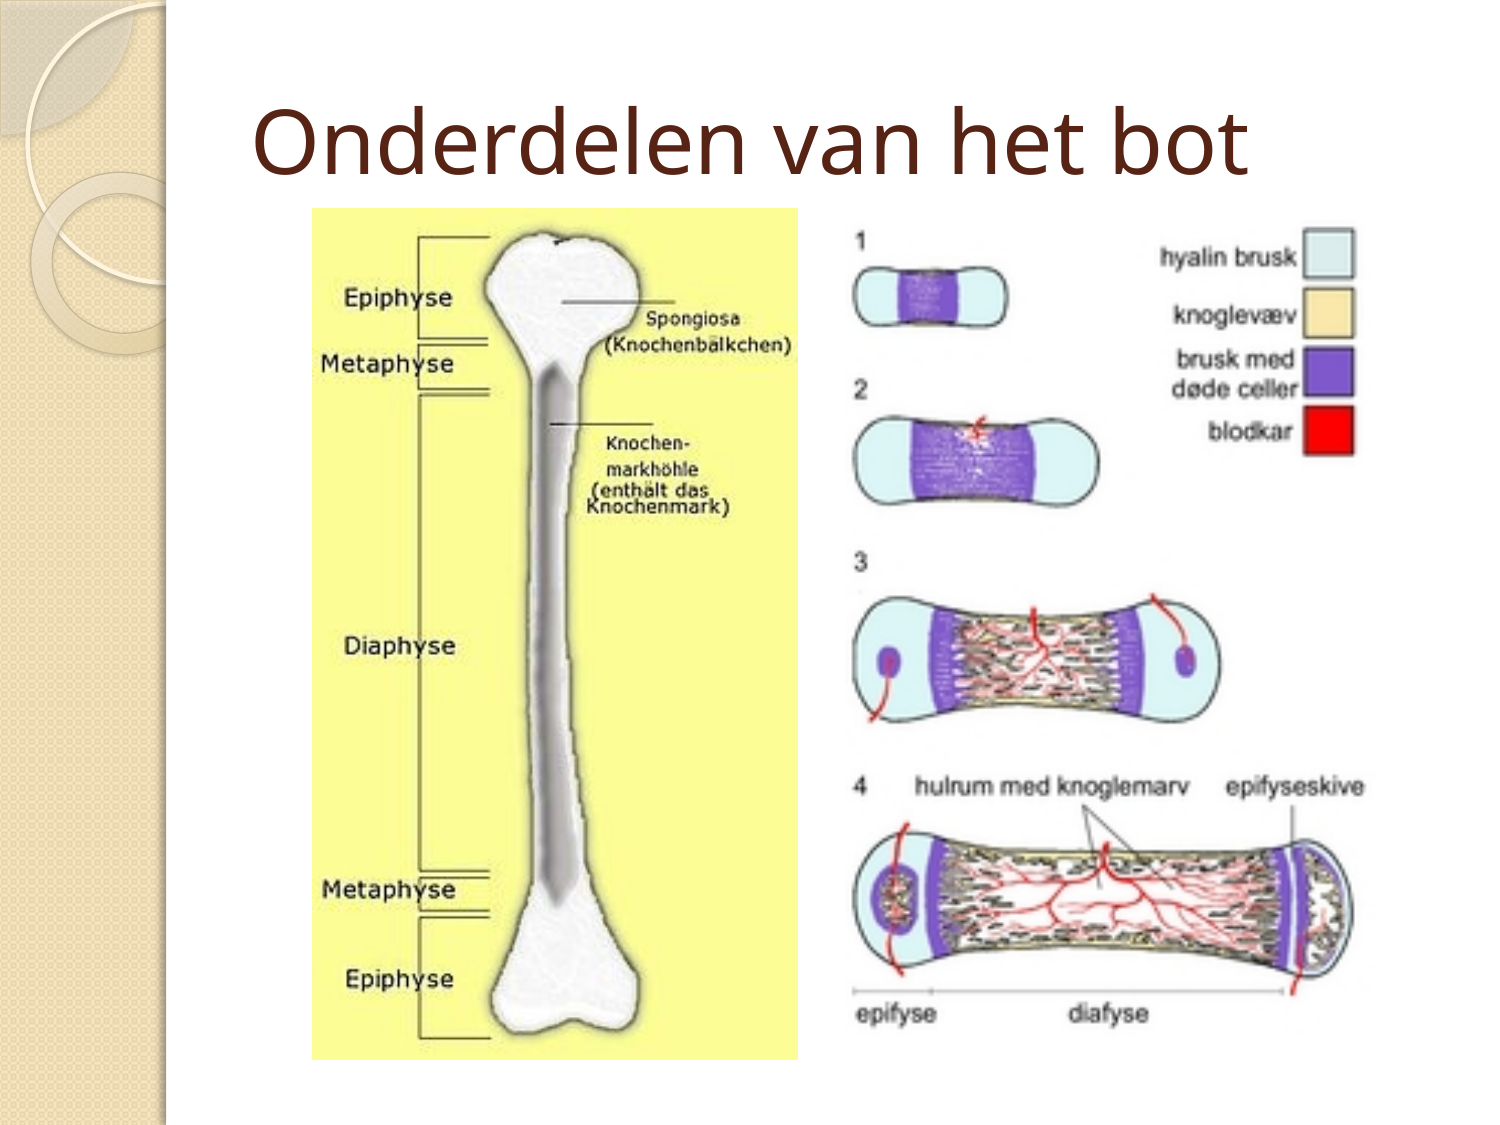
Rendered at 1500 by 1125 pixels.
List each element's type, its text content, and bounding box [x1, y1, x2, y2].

picture [844, 219, 1377, 1039]
title Onderdelen van het bot [235, 45, 1466, 233]
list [312, 207, 798, 1061]
